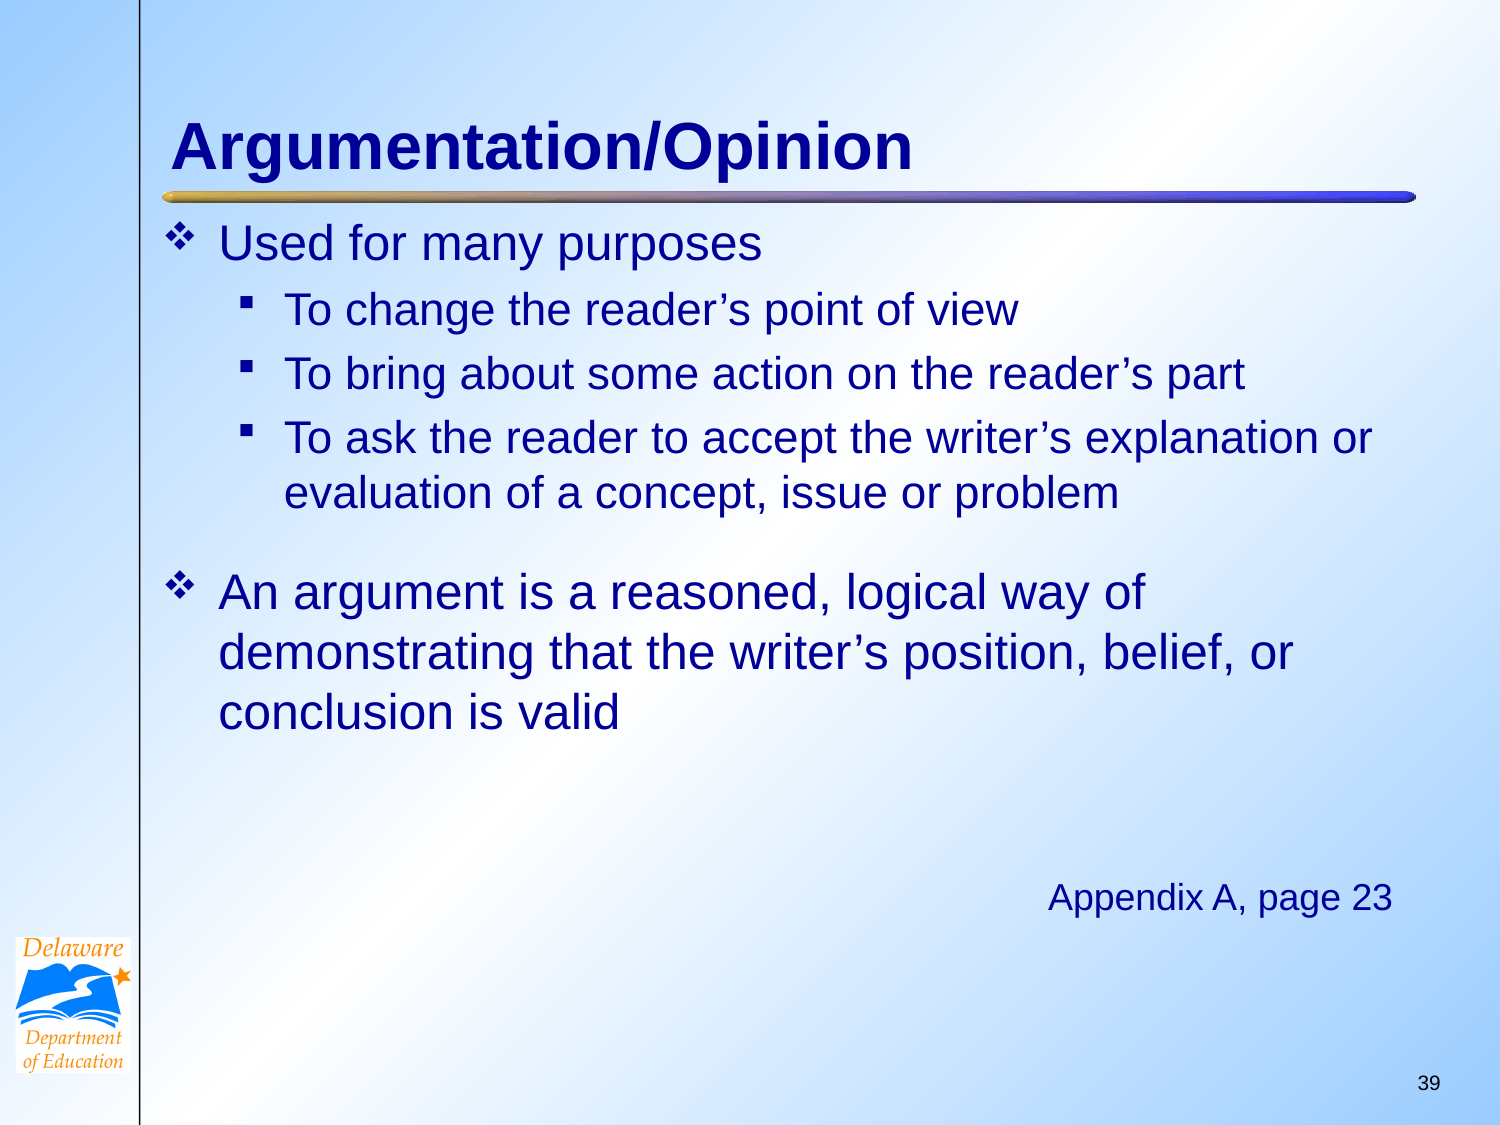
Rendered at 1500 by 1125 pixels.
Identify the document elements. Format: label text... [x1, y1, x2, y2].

text_box Appendix A, page 23 [924, 865, 1408, 926]
title Argumentation/Opinion [162, 27, 1453, 191]
slide_number 38 [1142, 1054, 1456, 1110]
picture [152, 189, 1425, 202]
picture [15, 937, 131, 1073]
list Used for many purposes To change the reader’s point of view To bring about some action on the reader’s part To ask the reader to accept the writer’s explanation or evaluation of a concept, issue or problem An argument is a reasoned, logical way of demonstrating that the writer’s position, belief, or conclusion is valid [146, 202, 1453, 1051]
